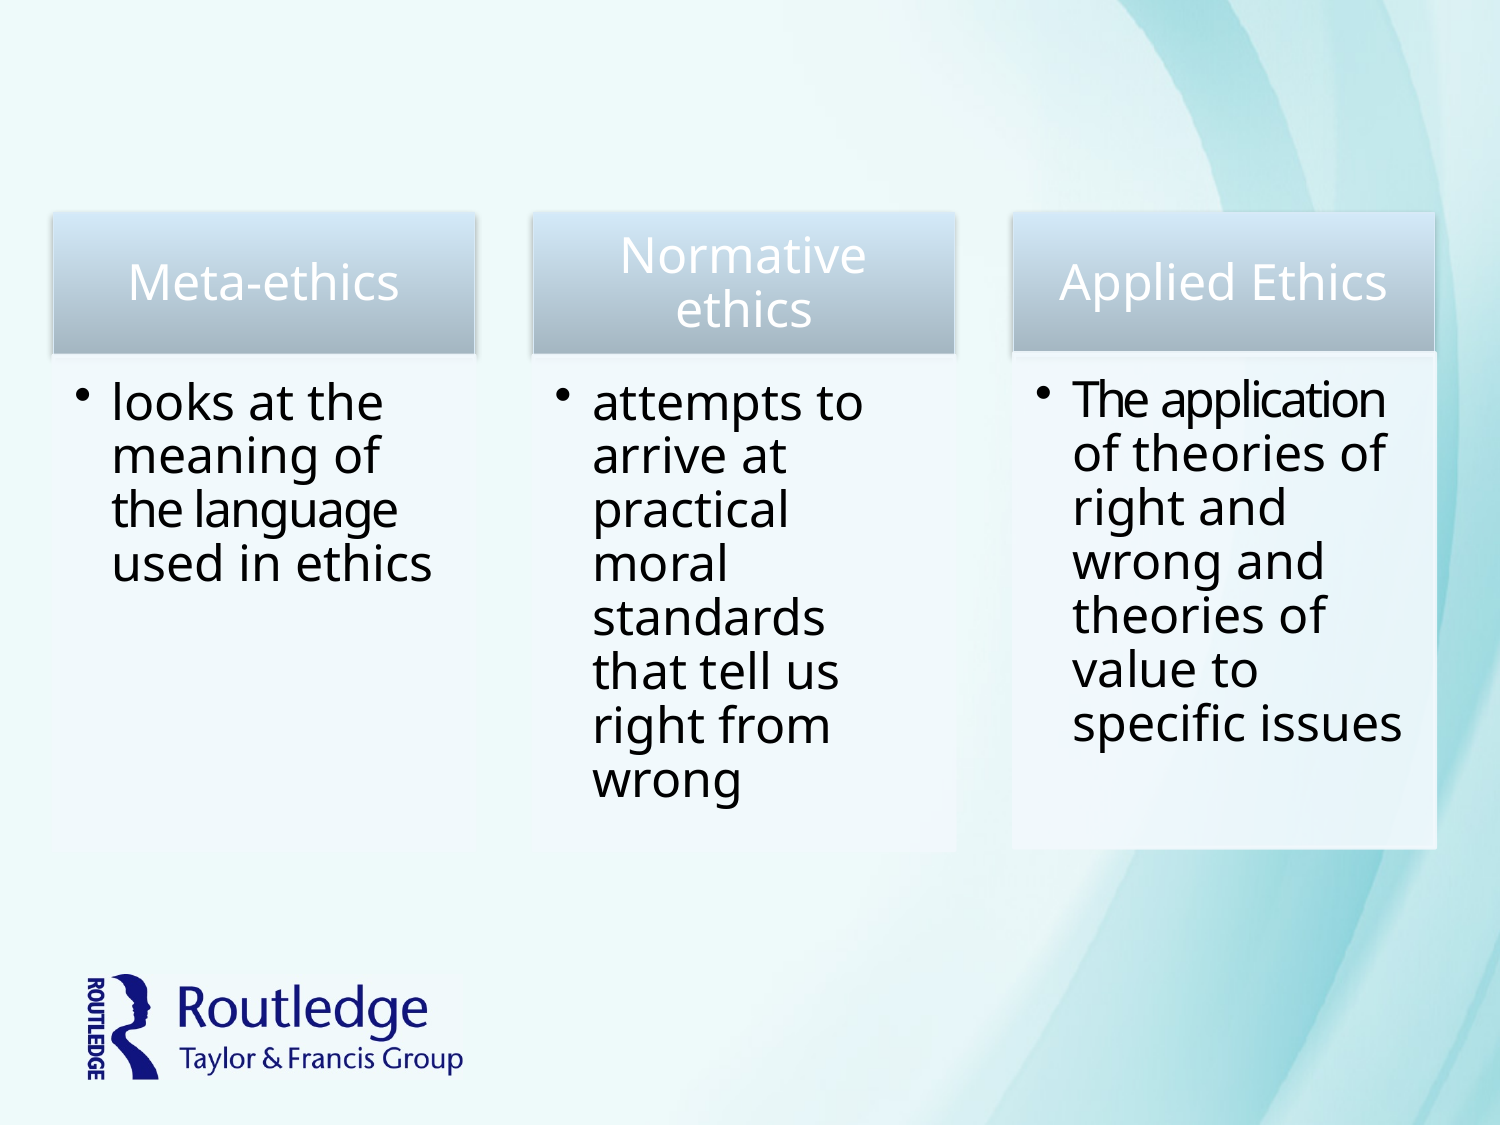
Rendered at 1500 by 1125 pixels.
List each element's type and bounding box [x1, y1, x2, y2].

picture [0, 0, 1500, 1125]
list [52, 184, 1436, 880]
